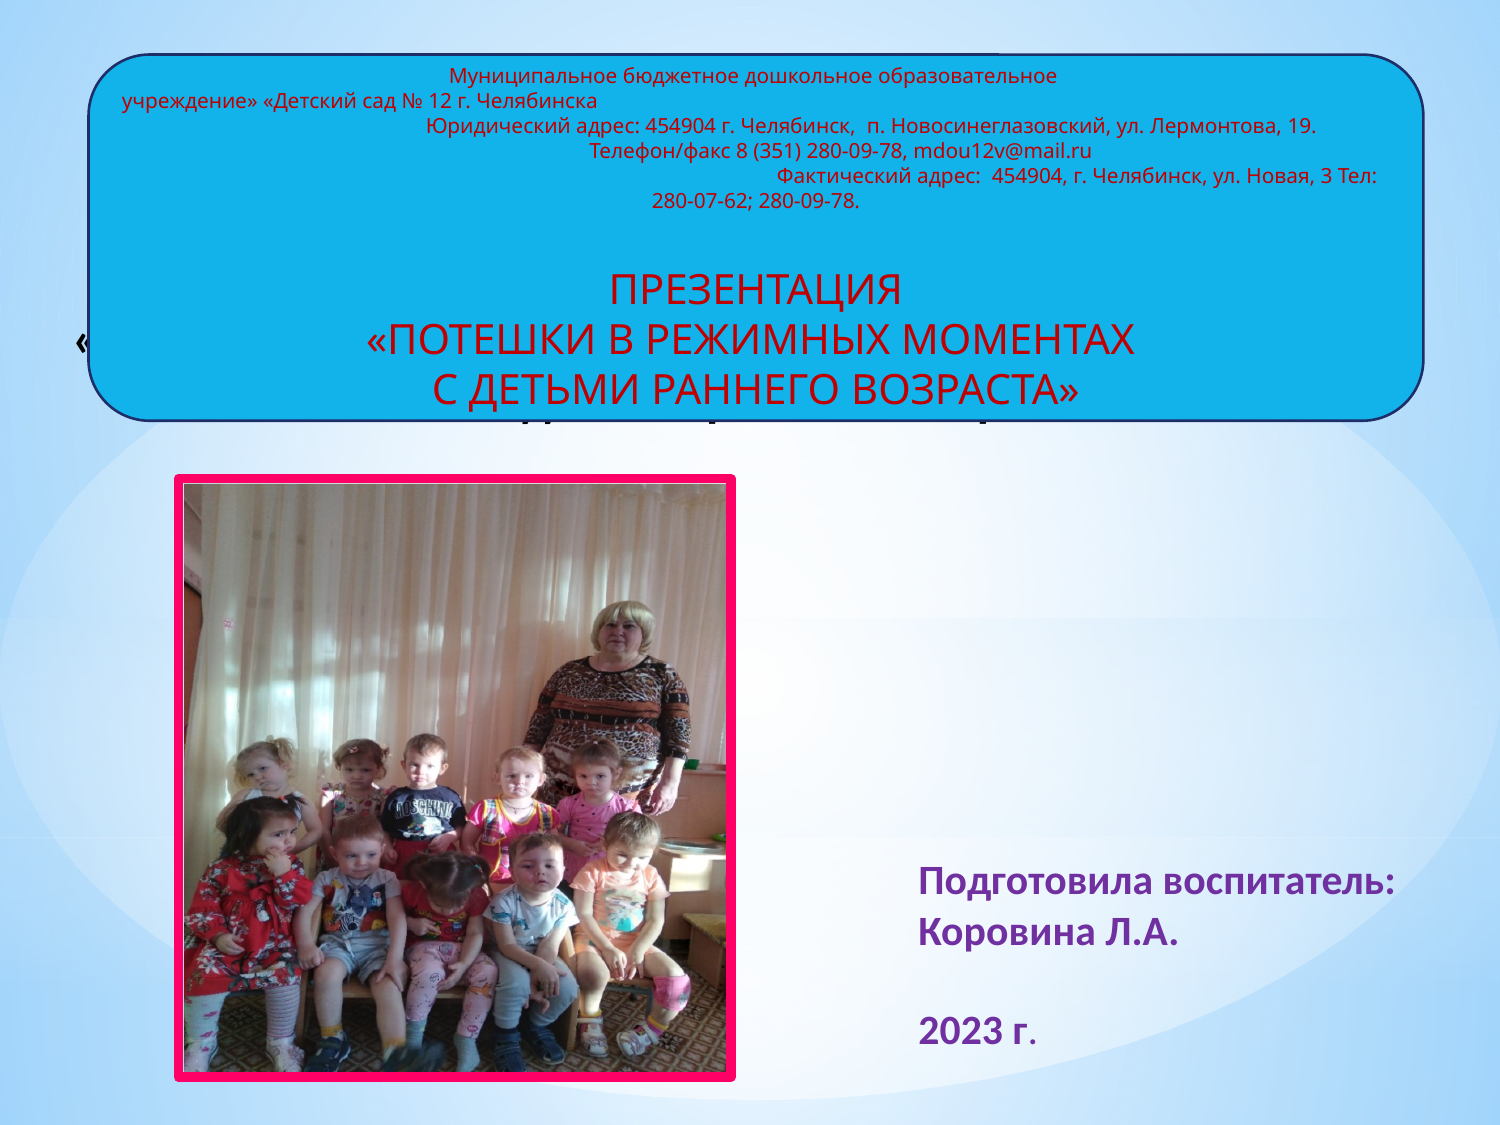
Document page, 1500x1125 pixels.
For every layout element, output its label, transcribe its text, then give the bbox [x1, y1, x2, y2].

picture [159, 484, 750, 1072]
text_box ПРЕЗЕНТАЦИЯ. «ПОТЕШКИ в режимных моментах с детьми раннего возраста». [41, 54, 1459, 435]
text_box Муниципальное бюджетное дошкольное образовательное учреждение» «Детский сад № 12 г. Челябинска Юридический адрес: 454904 г. Челябинск, п. Новосинеглазовский, ул. Лермонтова, 19. Телефон/факс 8 (351) 280-09-78, mdou12v@mail.ru Фактический адрес: 454904, г. Челябинск, ул. Новая, 3 Тел: 280-07-62; 280-09-78. ПРЕЗЕНТАЦИЯ «ПОТЕШКИ В РЕЖИМНЫХ МОМЕНТАХ С ДЕТЬМИ РАННЕГО ВОЗРАСТА» [87, 53, 1425, 423]
text_box Подготовила воспитатель: Коровина Л.А. 2023 г. [903, 845, 1459, 1061]
